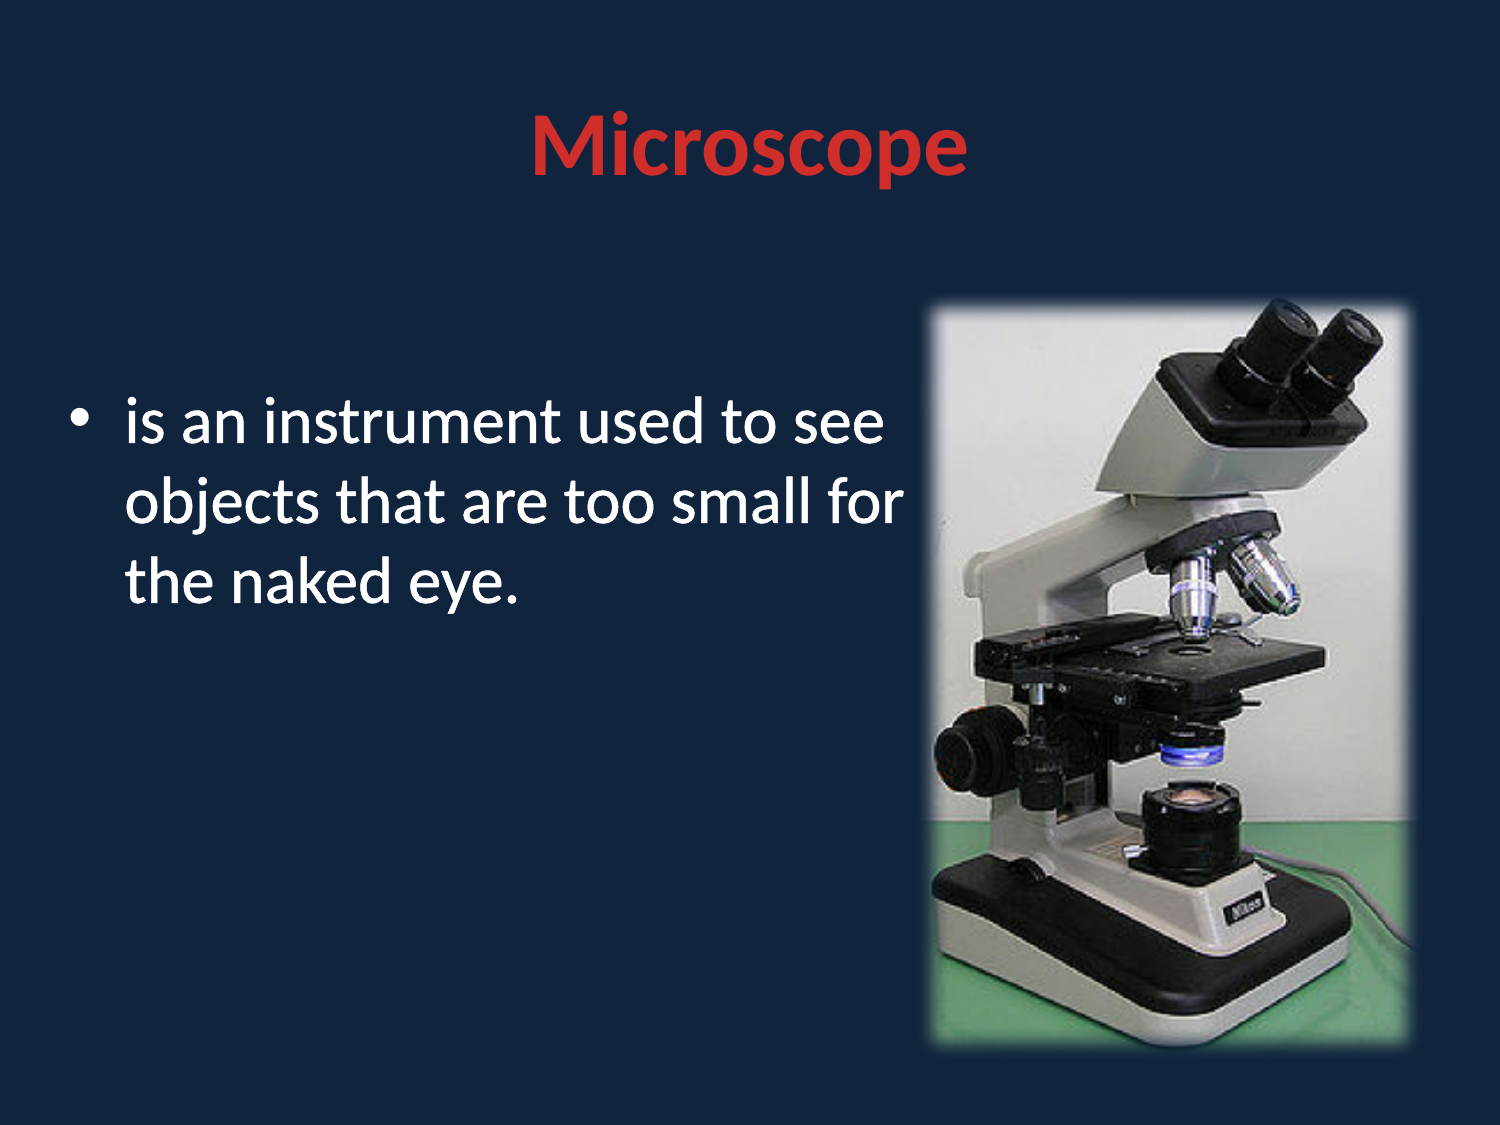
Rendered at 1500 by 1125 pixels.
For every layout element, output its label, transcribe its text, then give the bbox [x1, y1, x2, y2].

title Microscope [75, 45, 1425, 233]
list is an instrument used to see objects that are too small for the naked eye. [53, 368, 910, 988]
picture [915, 290, 1424, 1060]
